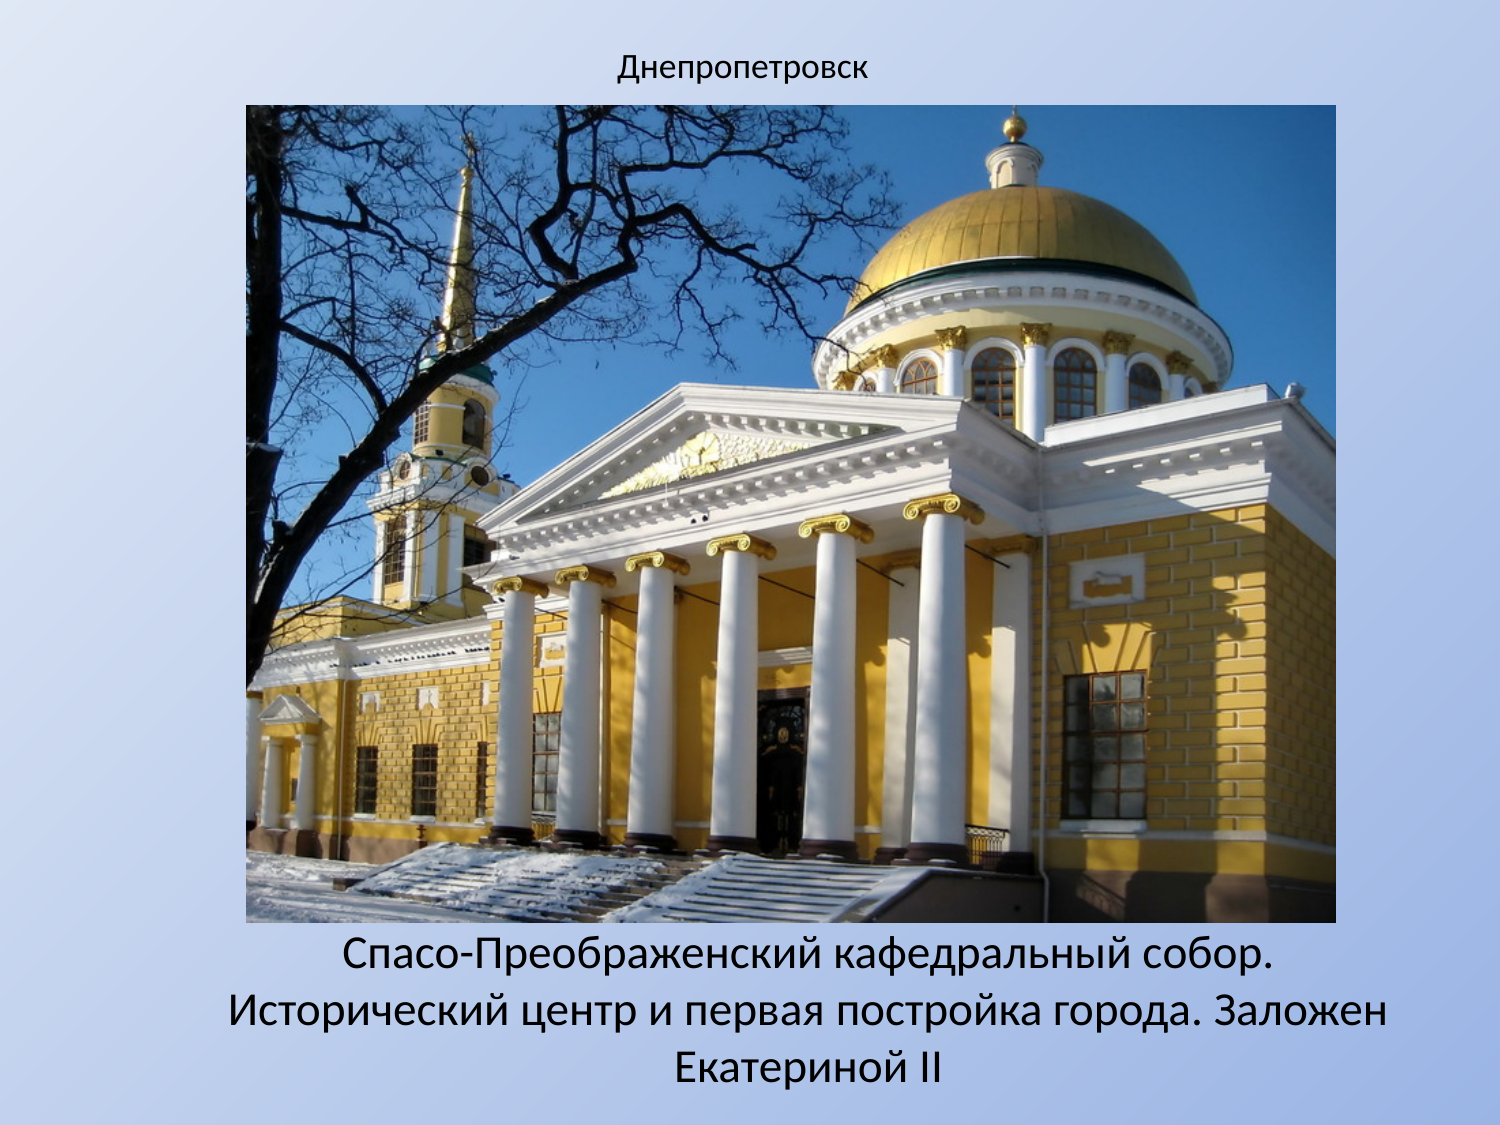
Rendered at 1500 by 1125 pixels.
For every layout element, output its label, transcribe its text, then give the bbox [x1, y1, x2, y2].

picture [245, 105, 1337, 924]
subtitle Спасо-Преображенский кафедральный собор. Исторический центр и первая постройка города. Заложен Екатериной II [187, 914, 1430, 1102]
title Днепропетровск [105, 35, 1381, 94]
